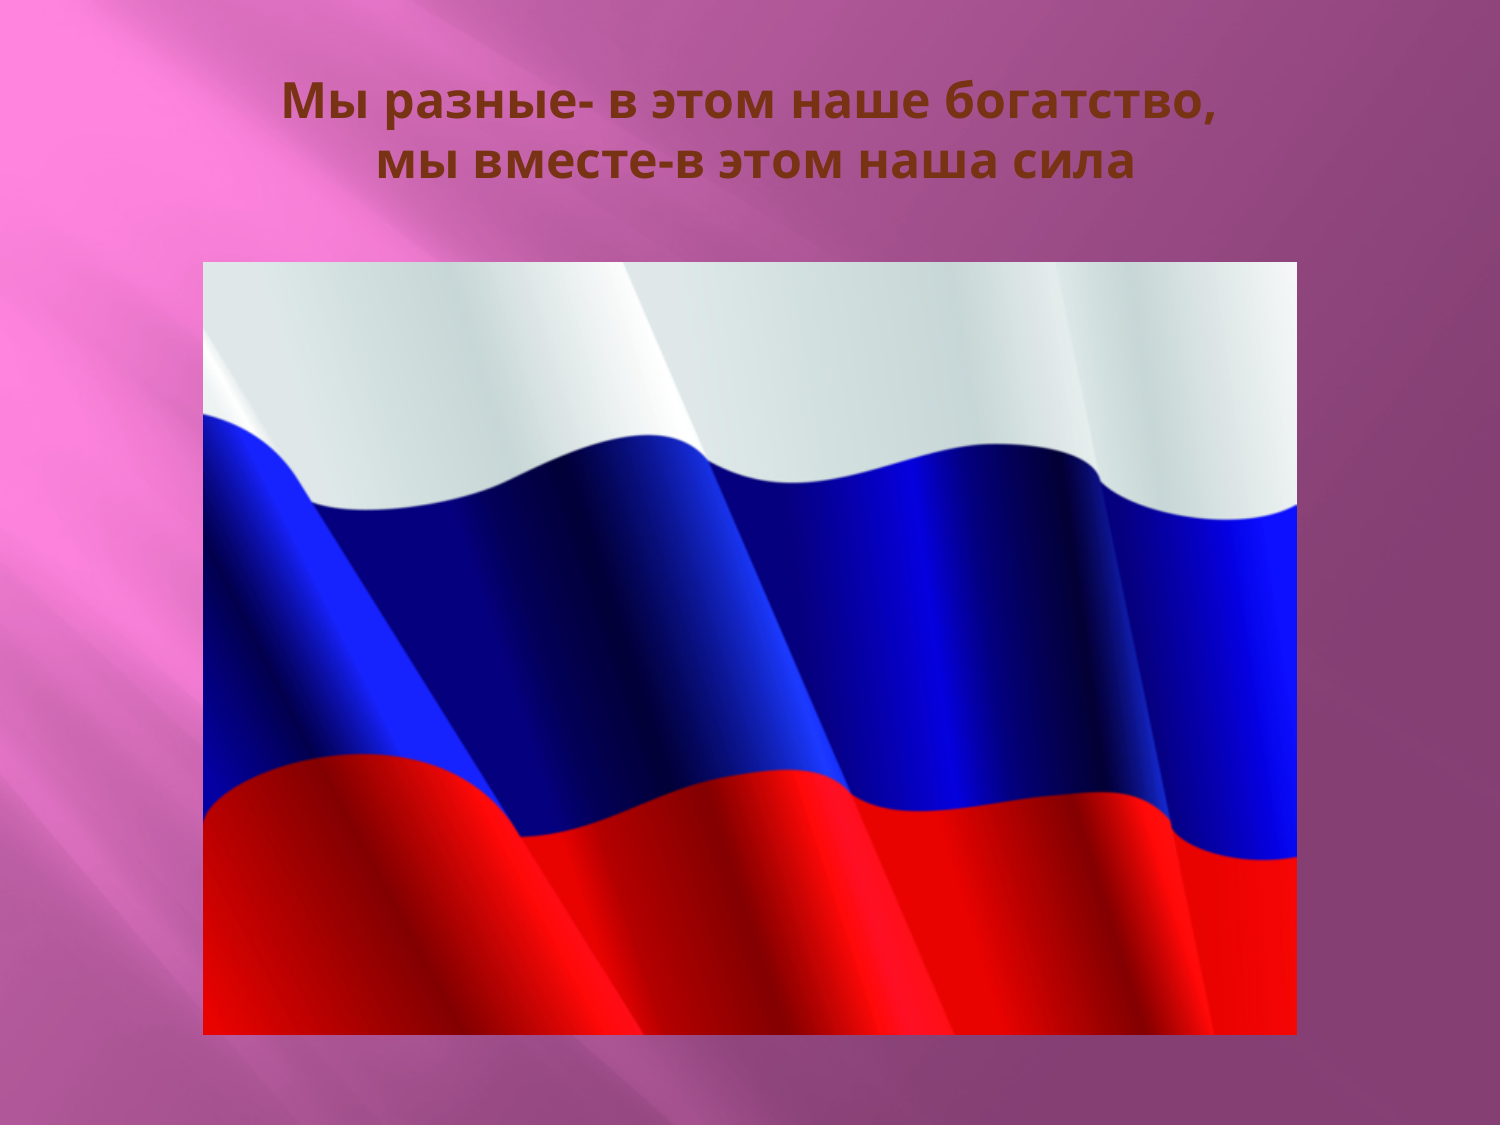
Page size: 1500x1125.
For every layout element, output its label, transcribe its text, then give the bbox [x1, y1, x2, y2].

title Мы разные- в этом наше богатство, мы вместе-в этом наша сила [58, 0, 1454, 258]
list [203, 262, 1297, 1035]
